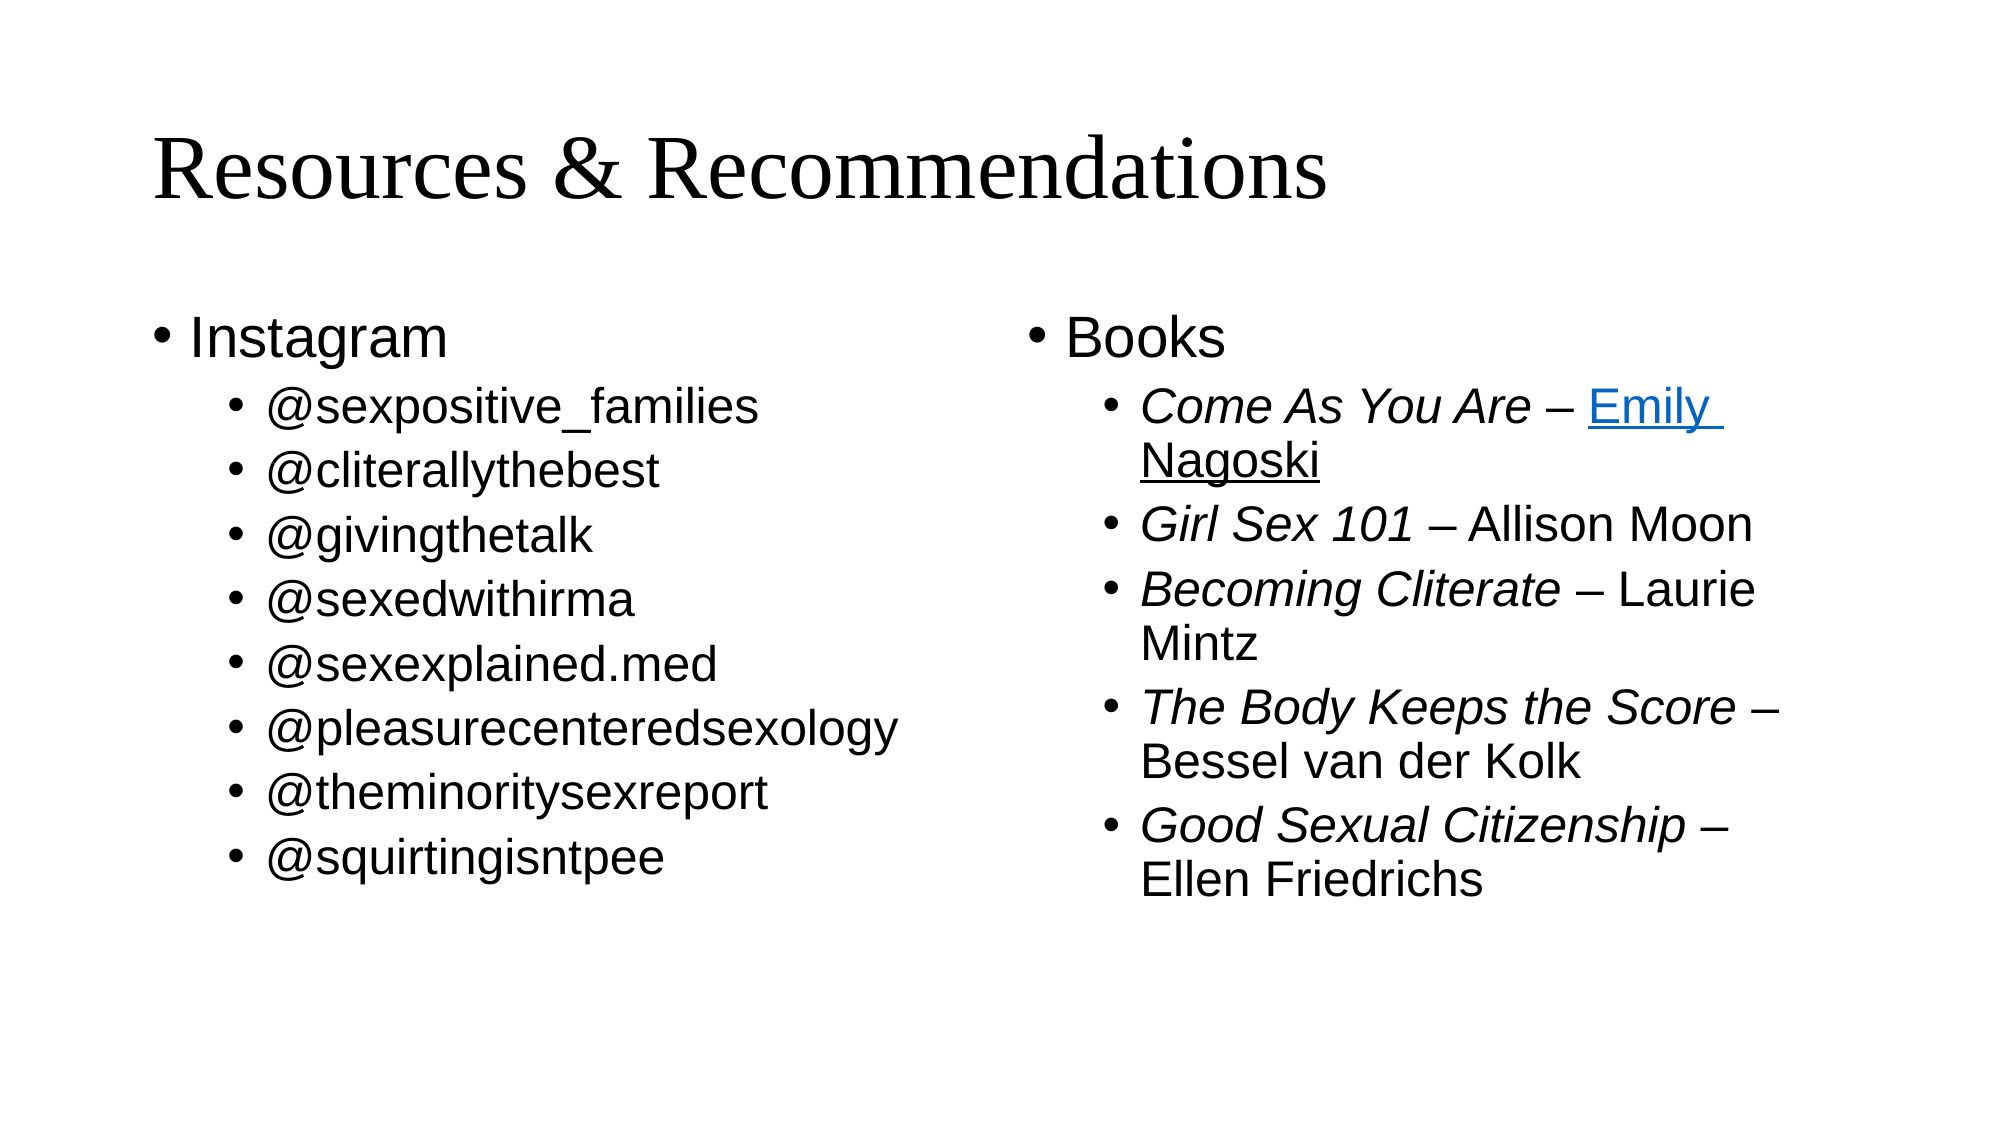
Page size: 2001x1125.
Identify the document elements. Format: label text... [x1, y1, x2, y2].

list Instagram @sexpositive_families @cliterallythebest @givingthetalk @sexedwithirma @sexexplained.med @pleasurecenteredsexology @theminoritysexreport @squirtingisntpee [137, 299, 988, 1014]
title Resources & Recommendations [137, 59, 1863, 278]
list Books Come As You Are – Emily Nagoski Girl Sex 101 – Allison Moon Becoming Cliterate – Laurie Mintz The Body Keeps the Score – Bessel van der Kolk Good Sexual Citizenship – Ellen Friedrichs [1012, 299, 1863, 1014]
